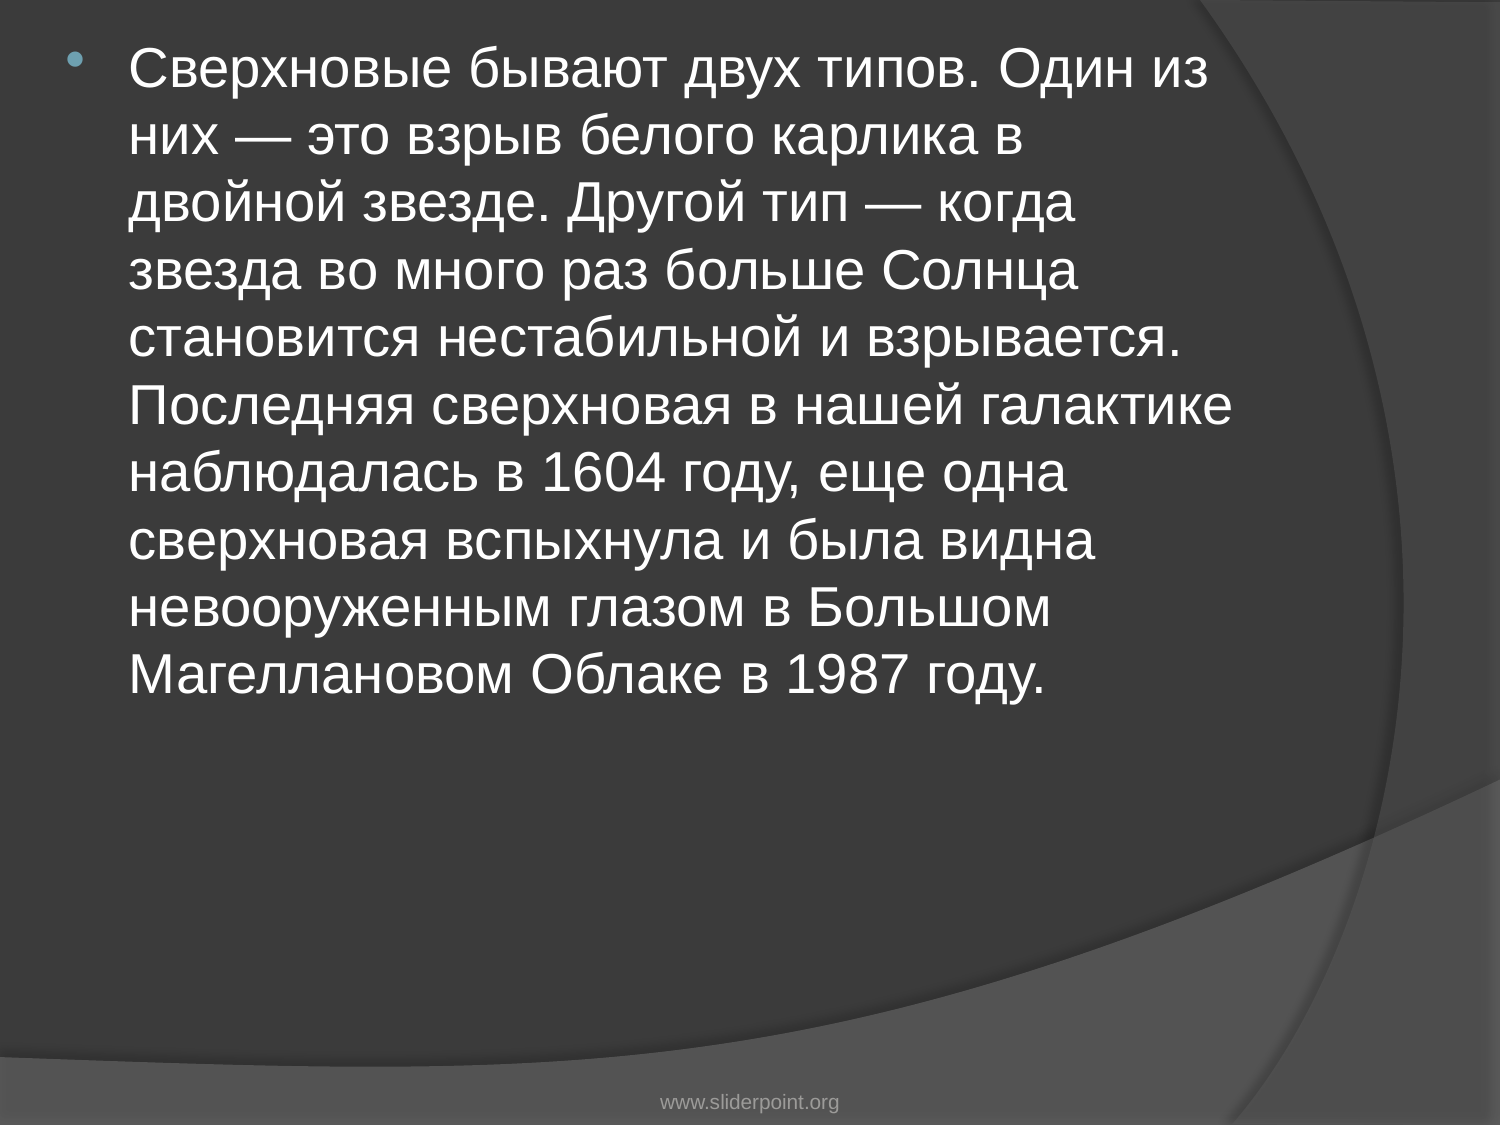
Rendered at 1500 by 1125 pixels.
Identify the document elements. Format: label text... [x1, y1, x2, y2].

list Сверхновые бывают двух типов. Один из них — это взрыв белого карлика в двойной звезде. Другой тип — когда звезда во много раз больше Солнца становится нестабильной и взрывается. Последняя сверхновая в нашей галактике наблюдалась в 1604 году, еще одна сверхновая вспыхнула и была видна невооруженным глазом в Большом Магеллановом Облаке в 1987 году. [46, 23, 1272, 766]
footer www.sliderpoint.org [512, 1053, 988, 1114]
